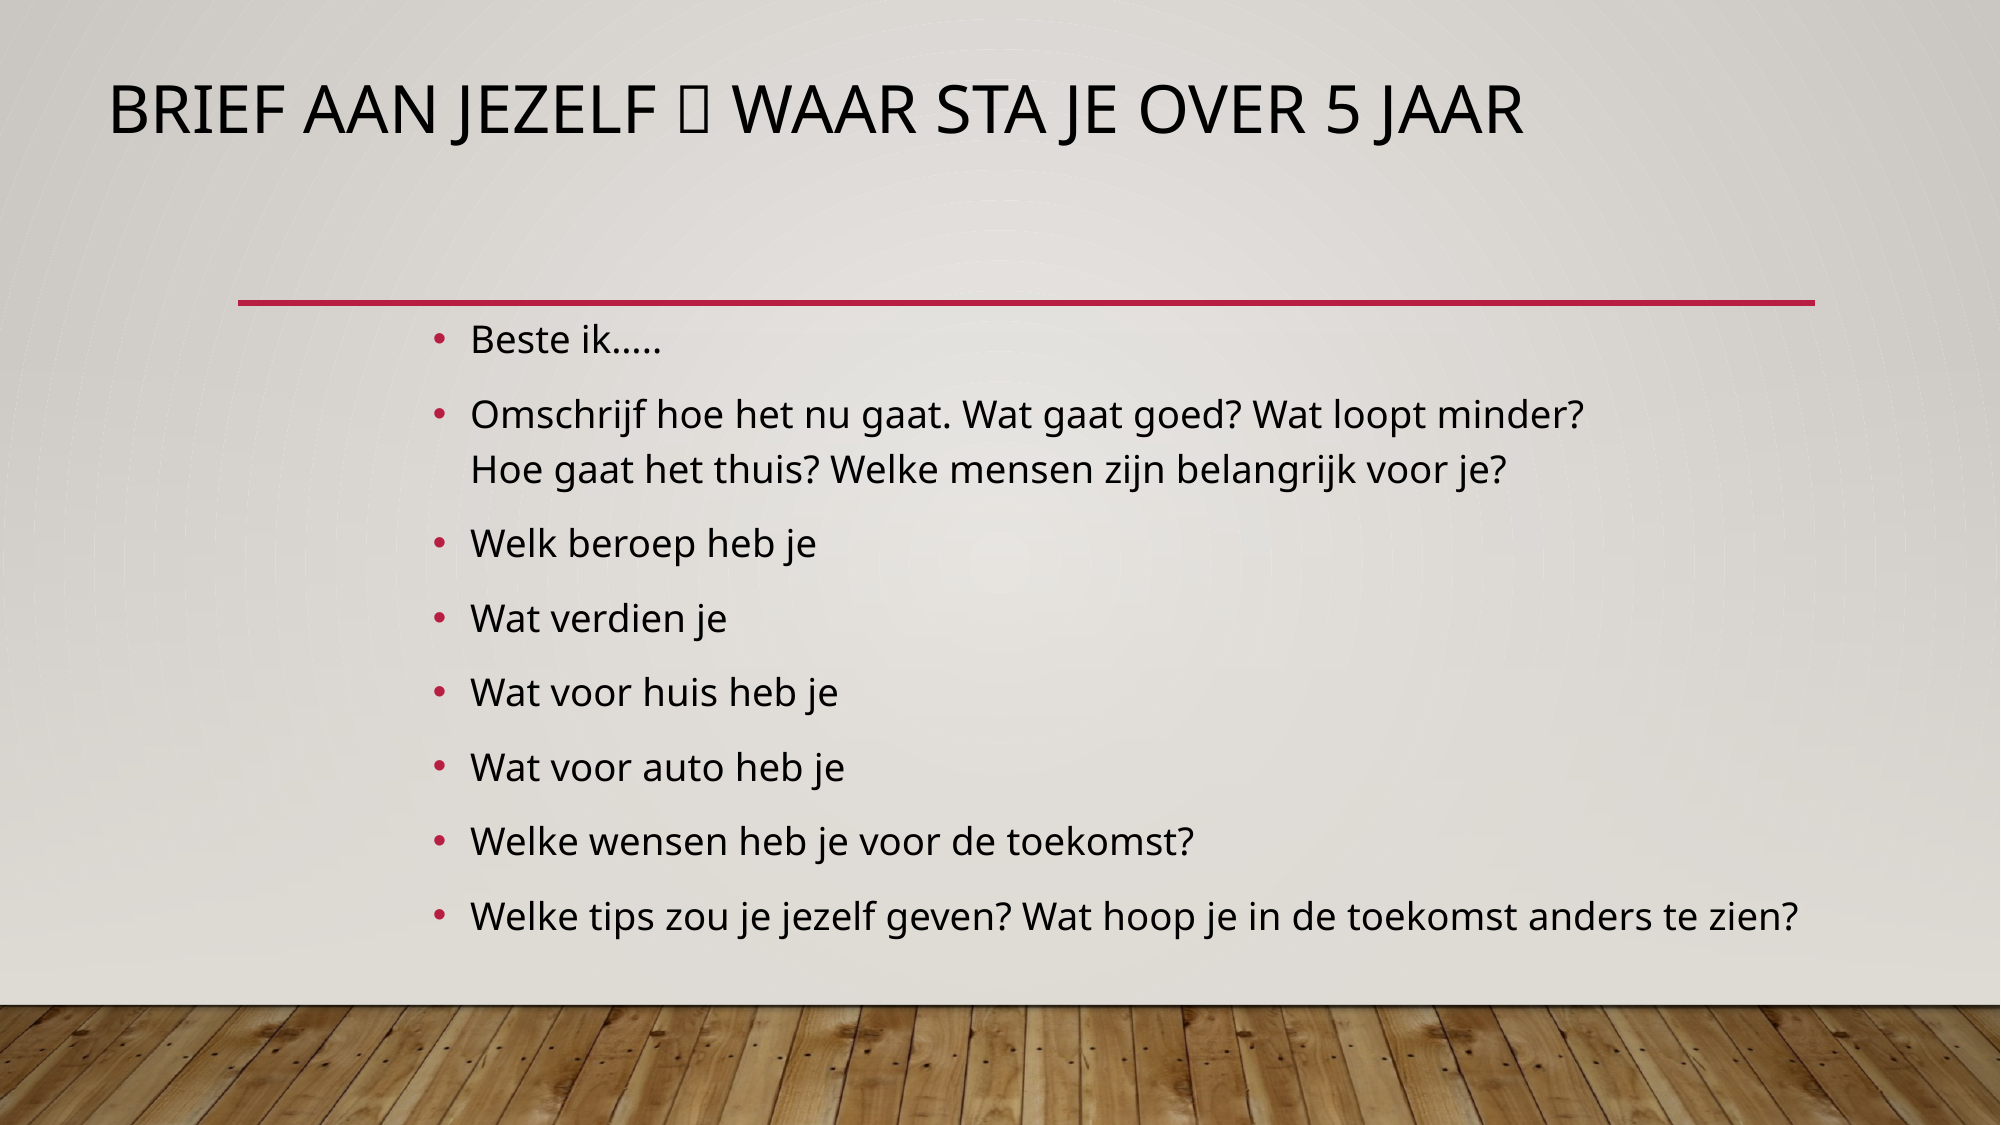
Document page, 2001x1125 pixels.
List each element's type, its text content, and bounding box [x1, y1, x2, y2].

title Brief aan jezelf  waar sta je over 5 jaar [92, 68, 1818, 302]
list Beste ik….. Omschrijf hoe het nu gaat. Wat gaat goed? Wat loopt minder? Hoe gaat het thuis? Welke mensen zijn belangrijk voor je? Welk beroep heb je Wat verdien je Wat voor huis heb je Wat voor auto heb je Welke wensen heb je voor de toekomst? Welke tips zou je jezelf geven? Wat hoop je in de toekomst anders te zien? [417, 233, 1856, 950]
picture [0, 1005, 2000, 1125]
